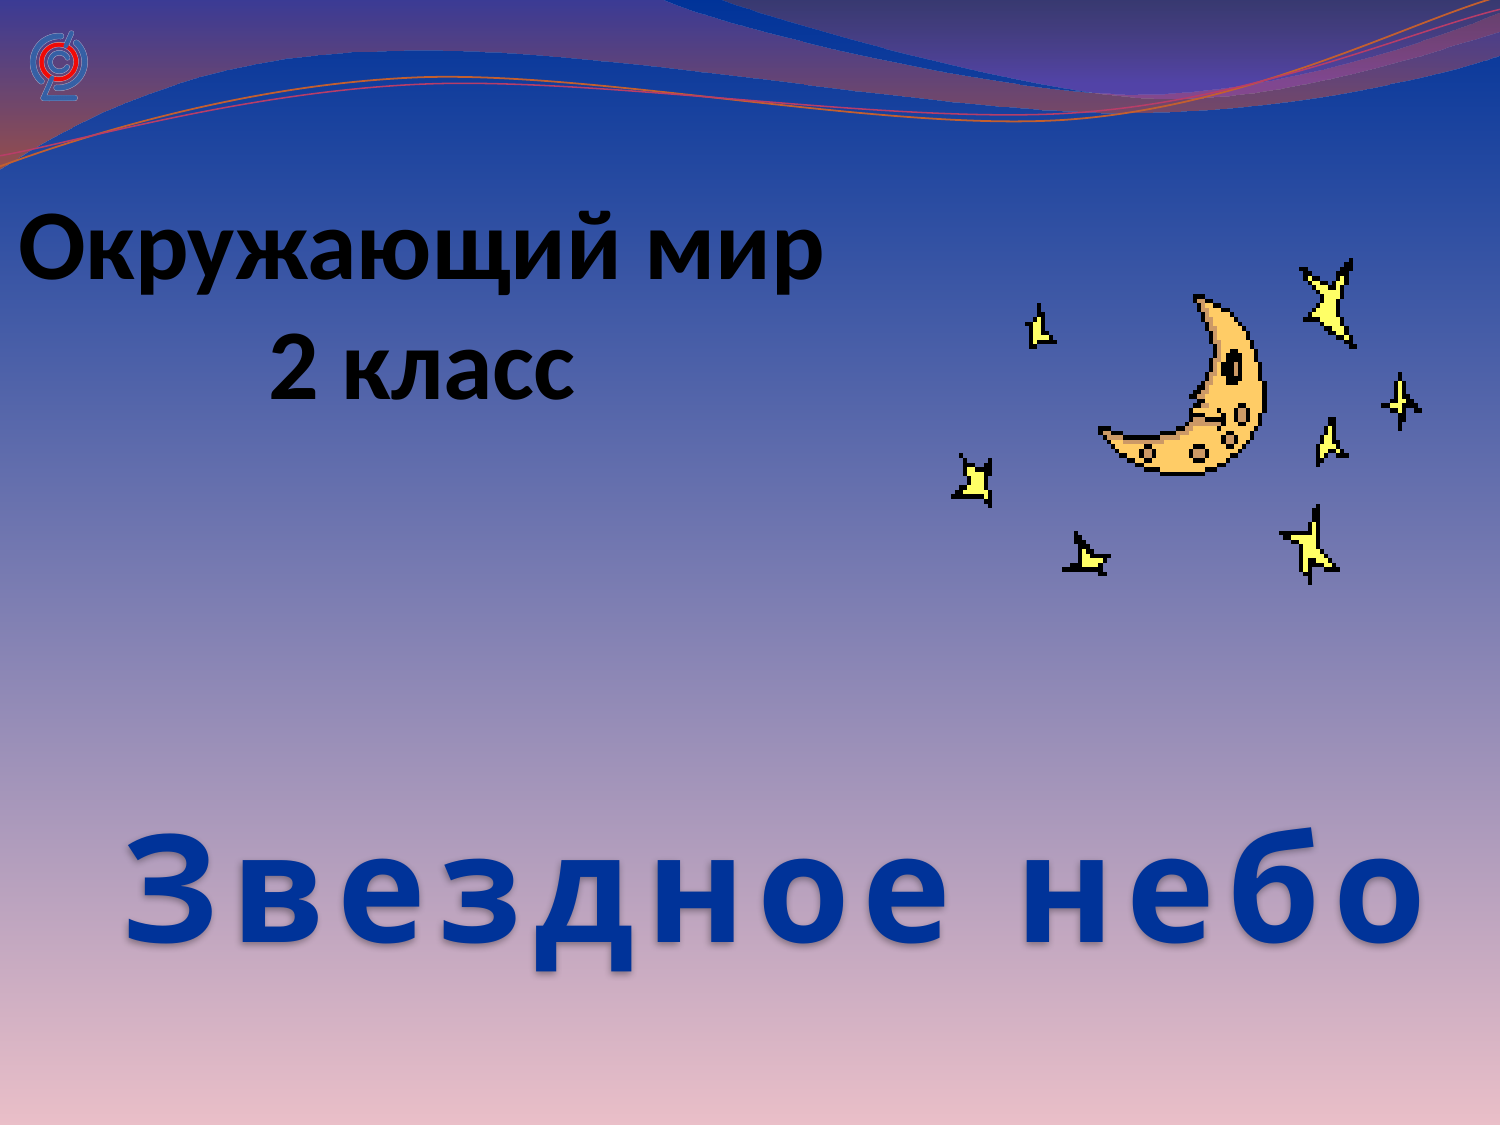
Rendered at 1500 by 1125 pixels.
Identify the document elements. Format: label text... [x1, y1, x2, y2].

picture [938, 231, 1427, 596]
subtitle Звездное небо [0, 751, 1500, 1089]
text_box Окружающий мир 2 класс [0, 172, 845, 473]
picture [29, 30, 89, 102]
